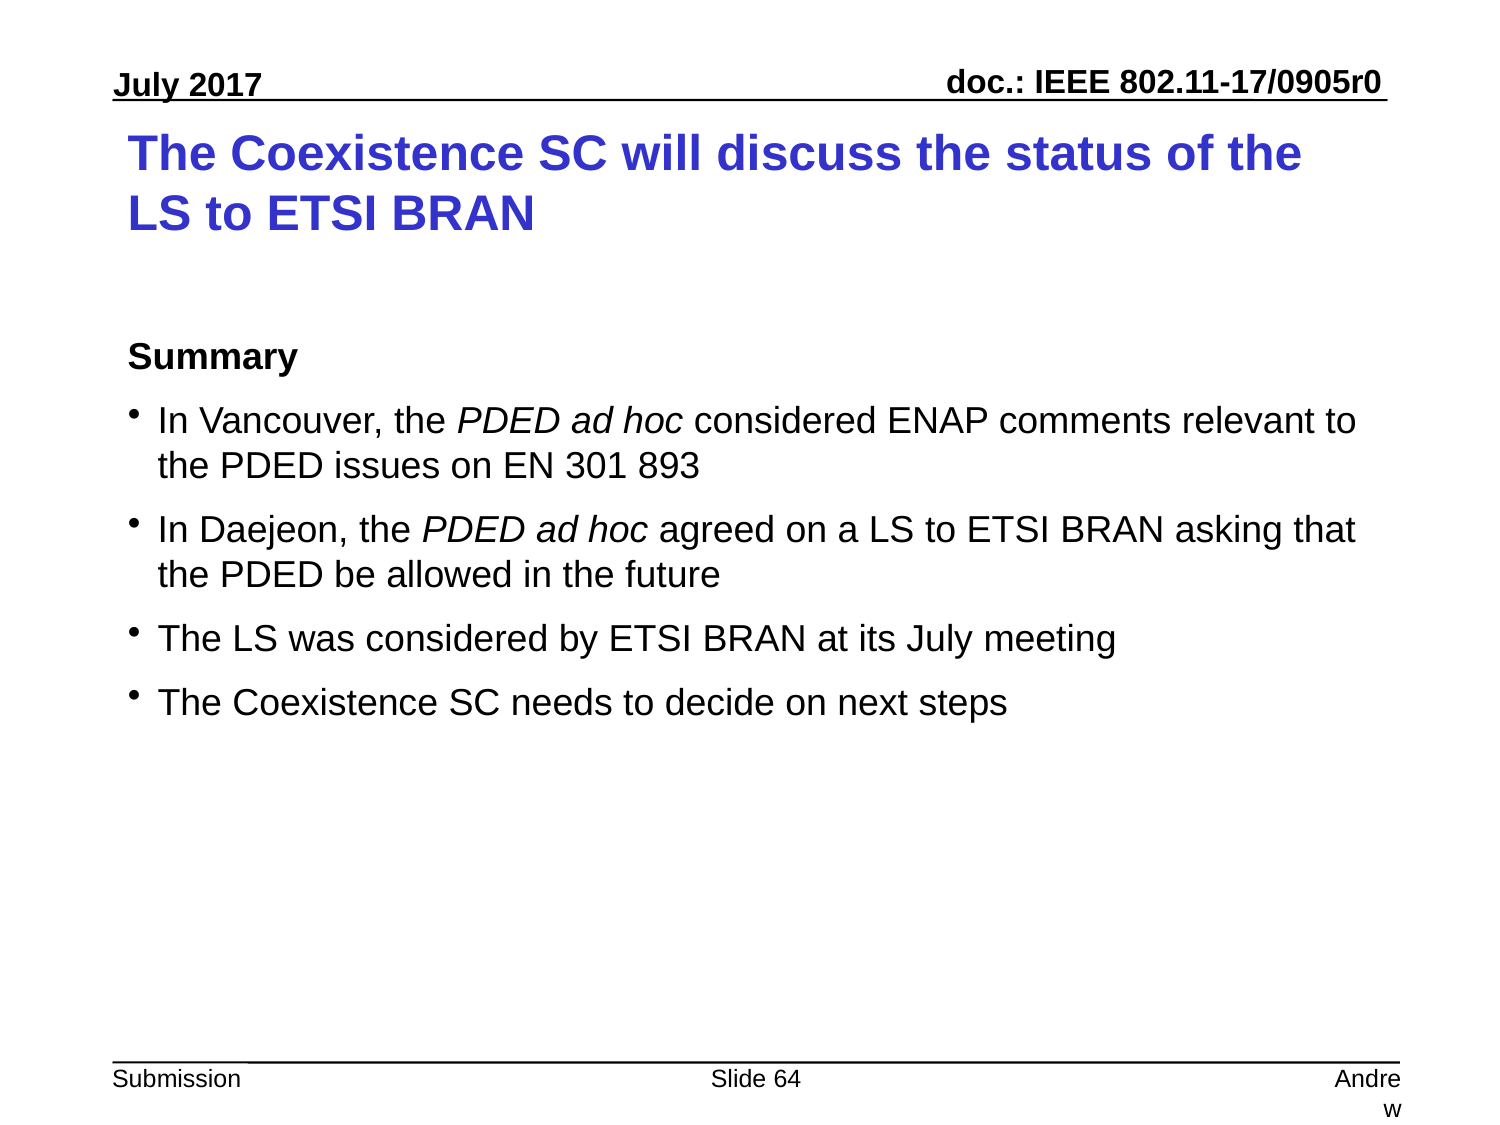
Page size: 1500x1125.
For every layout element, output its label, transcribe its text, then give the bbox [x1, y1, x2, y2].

footer Andrew Myles, Cisco [1320, 1061, 1402, 1093]
list Summary In Vancouver, the PDED ad hoc considered ENAP comments relevant to the PDED issues on EN 301 893 In Daejeon, the PDED ad hoc agreed on a LS to ETSI BRAN asking that the PDED be allowed in the future The LS was considered by ETSI BRAN at its July meeting The Coexistence SC needs to decide on next steps [112, 324, 1388, 1000]
title The Coexistence SC will discuss the status of the LS to ETSI BRAN [112, 112, 1388, 288]
slide_number Slide 64 [709, 1061, 803, 1093]
